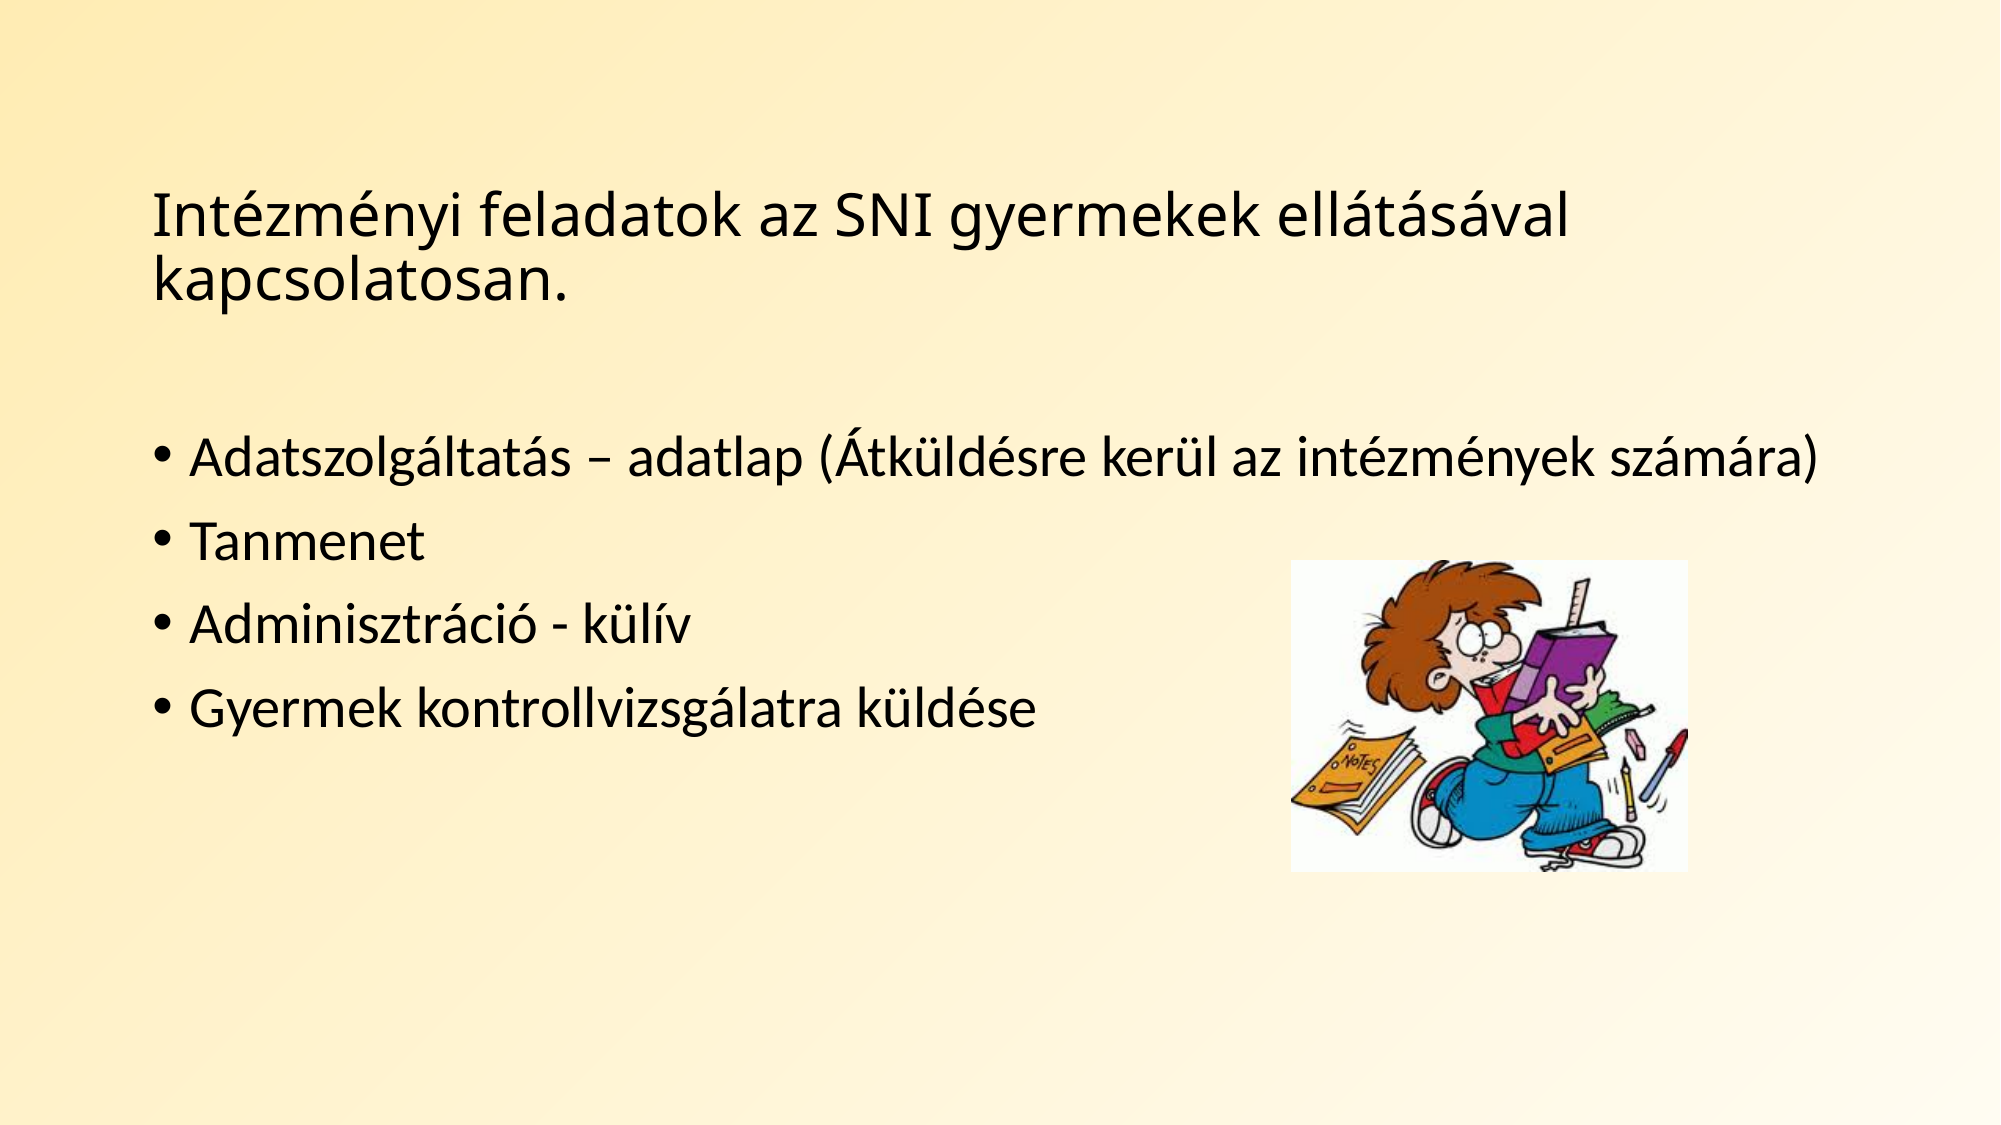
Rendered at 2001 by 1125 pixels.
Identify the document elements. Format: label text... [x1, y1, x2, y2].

title Intézményi feladatok az SNI gyermekek ellátásával kapcsolatosan. [137, 176, 1863, 394]
list Adatszolgáltatás – adatlap (Átküldésre kerül az intézmények számára) Tanmenet Adminisztráció - külív Gyermek kontrollvizsgálatra küldése [137, 418, 1863, 1014]
picture [1291, 560, 1688, 872]
